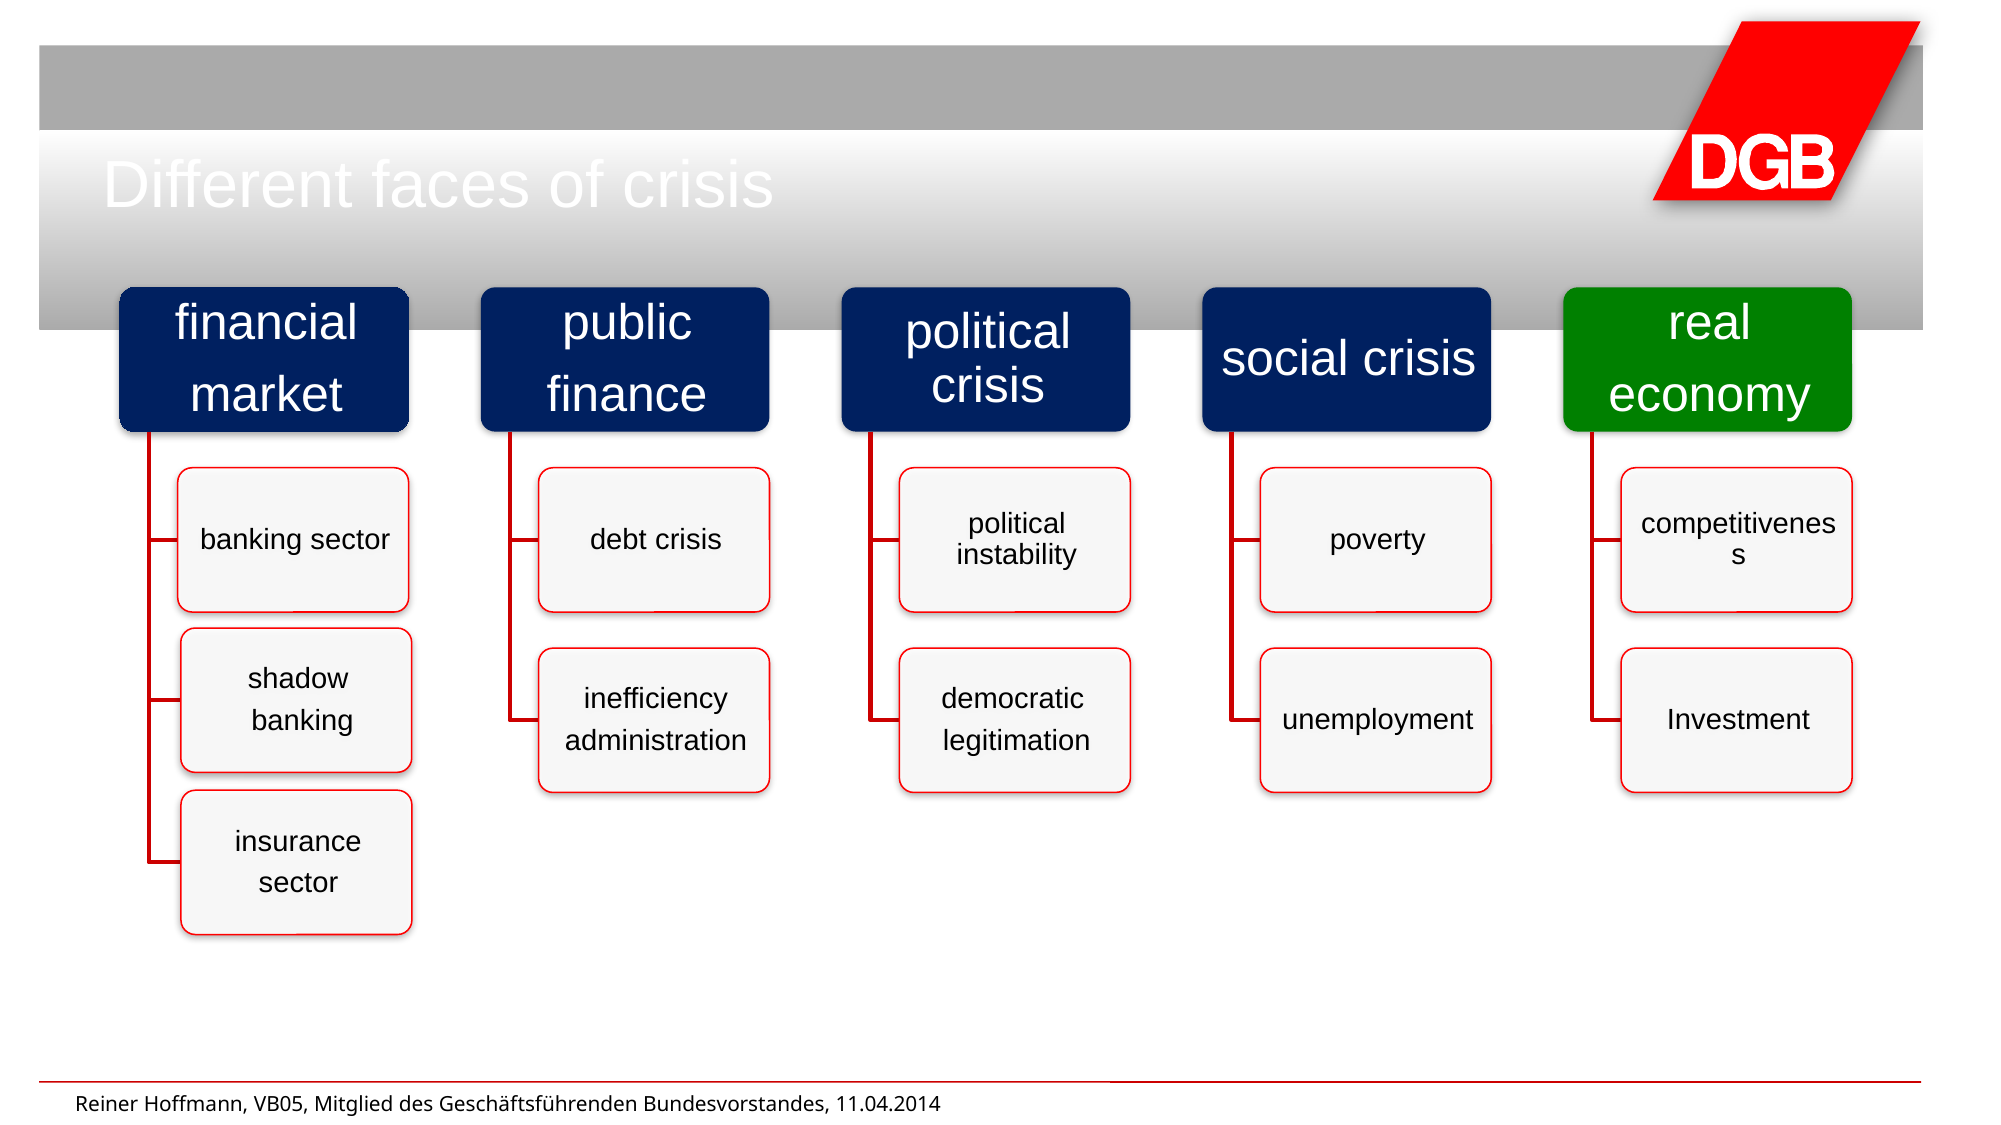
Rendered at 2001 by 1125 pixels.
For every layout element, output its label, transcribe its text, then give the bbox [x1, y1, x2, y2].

title Different faces of crisis [102, 55, 1520, 229]
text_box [118, 228, 1854, 1033]
footer Reiner Hoffmann, VB05, Mitglied des Geschäftsführenden Bundesvorstandes, 11.04.2014 [75, 1082, 1221, 1125]
